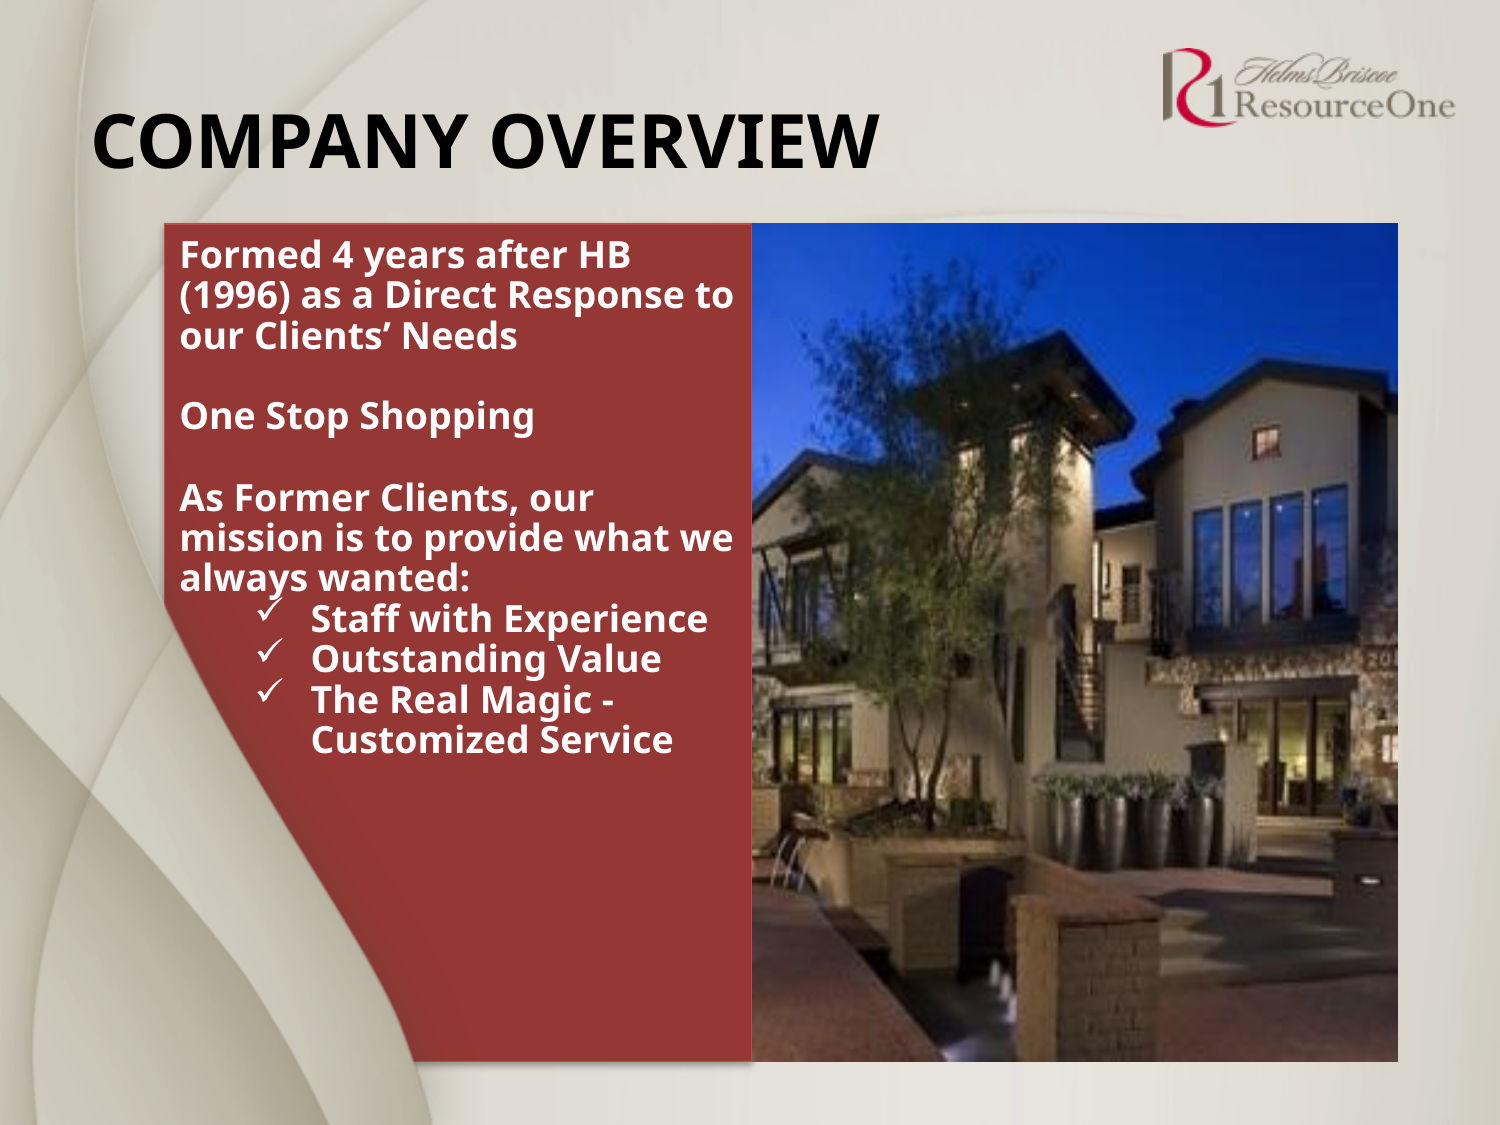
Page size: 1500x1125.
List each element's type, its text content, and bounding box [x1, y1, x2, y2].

text_box Formed 4 years after HB (1996) as a Direct Response to our Clients’ Needs One Stop Shopping As Former Clients, our mission is to provide what we always wanted: Staff with Experience Outstanding Value The Real Magic - Customized Service [485, 223, 750, 1062]
title Company Overview [485, 45, 1425, 233]
picture [0, 0, 1500, 1125]
